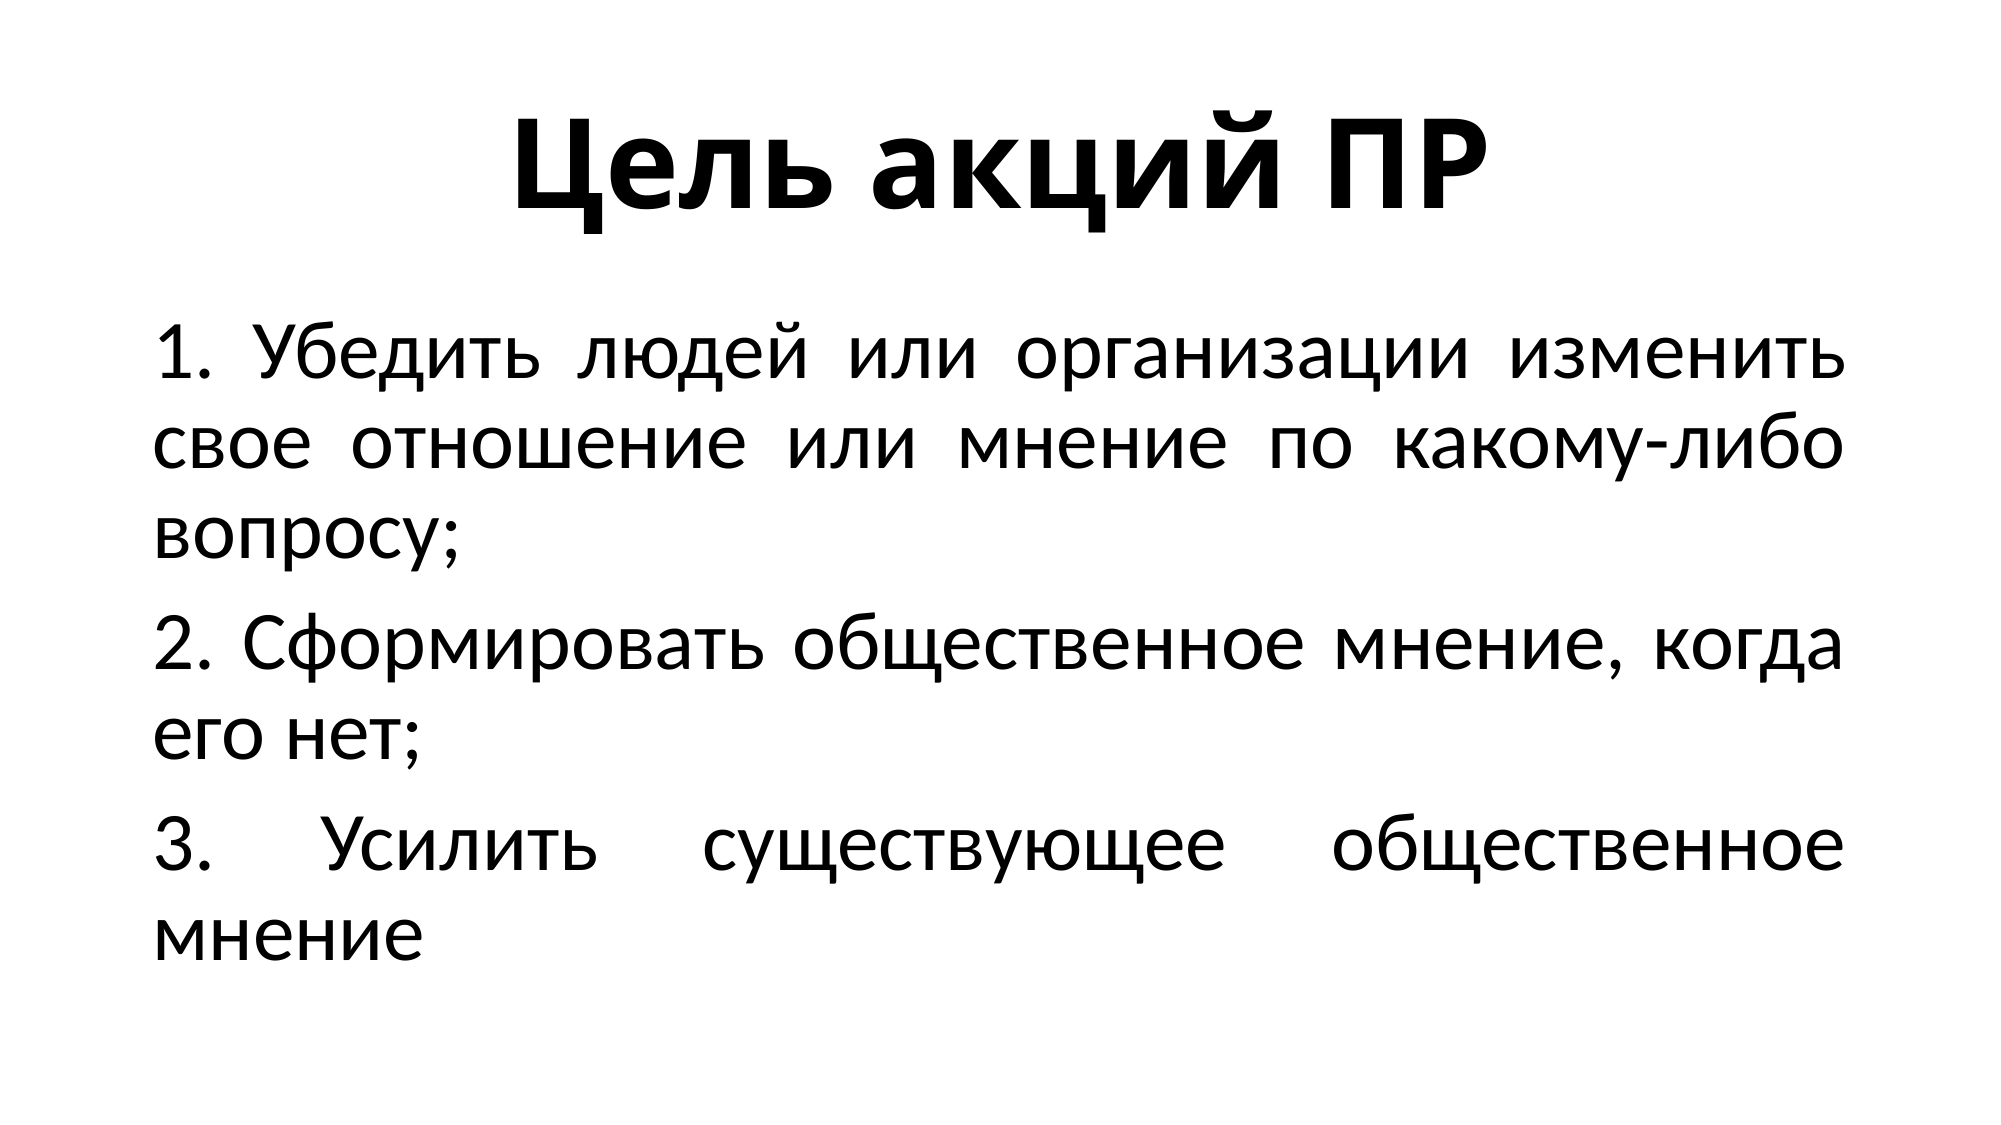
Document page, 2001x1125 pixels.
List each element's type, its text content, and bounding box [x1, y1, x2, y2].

title Цель акций ПР [137, 59, 1863, 278]
list 1. Убедить людей или организации изменить свое отношение или мнение по какому-либо вопросу; 2. Сформировать общественное мнение, когда его нет; 3. Усилить существующее общественное мнение [137, 299, 1863, 1014]
